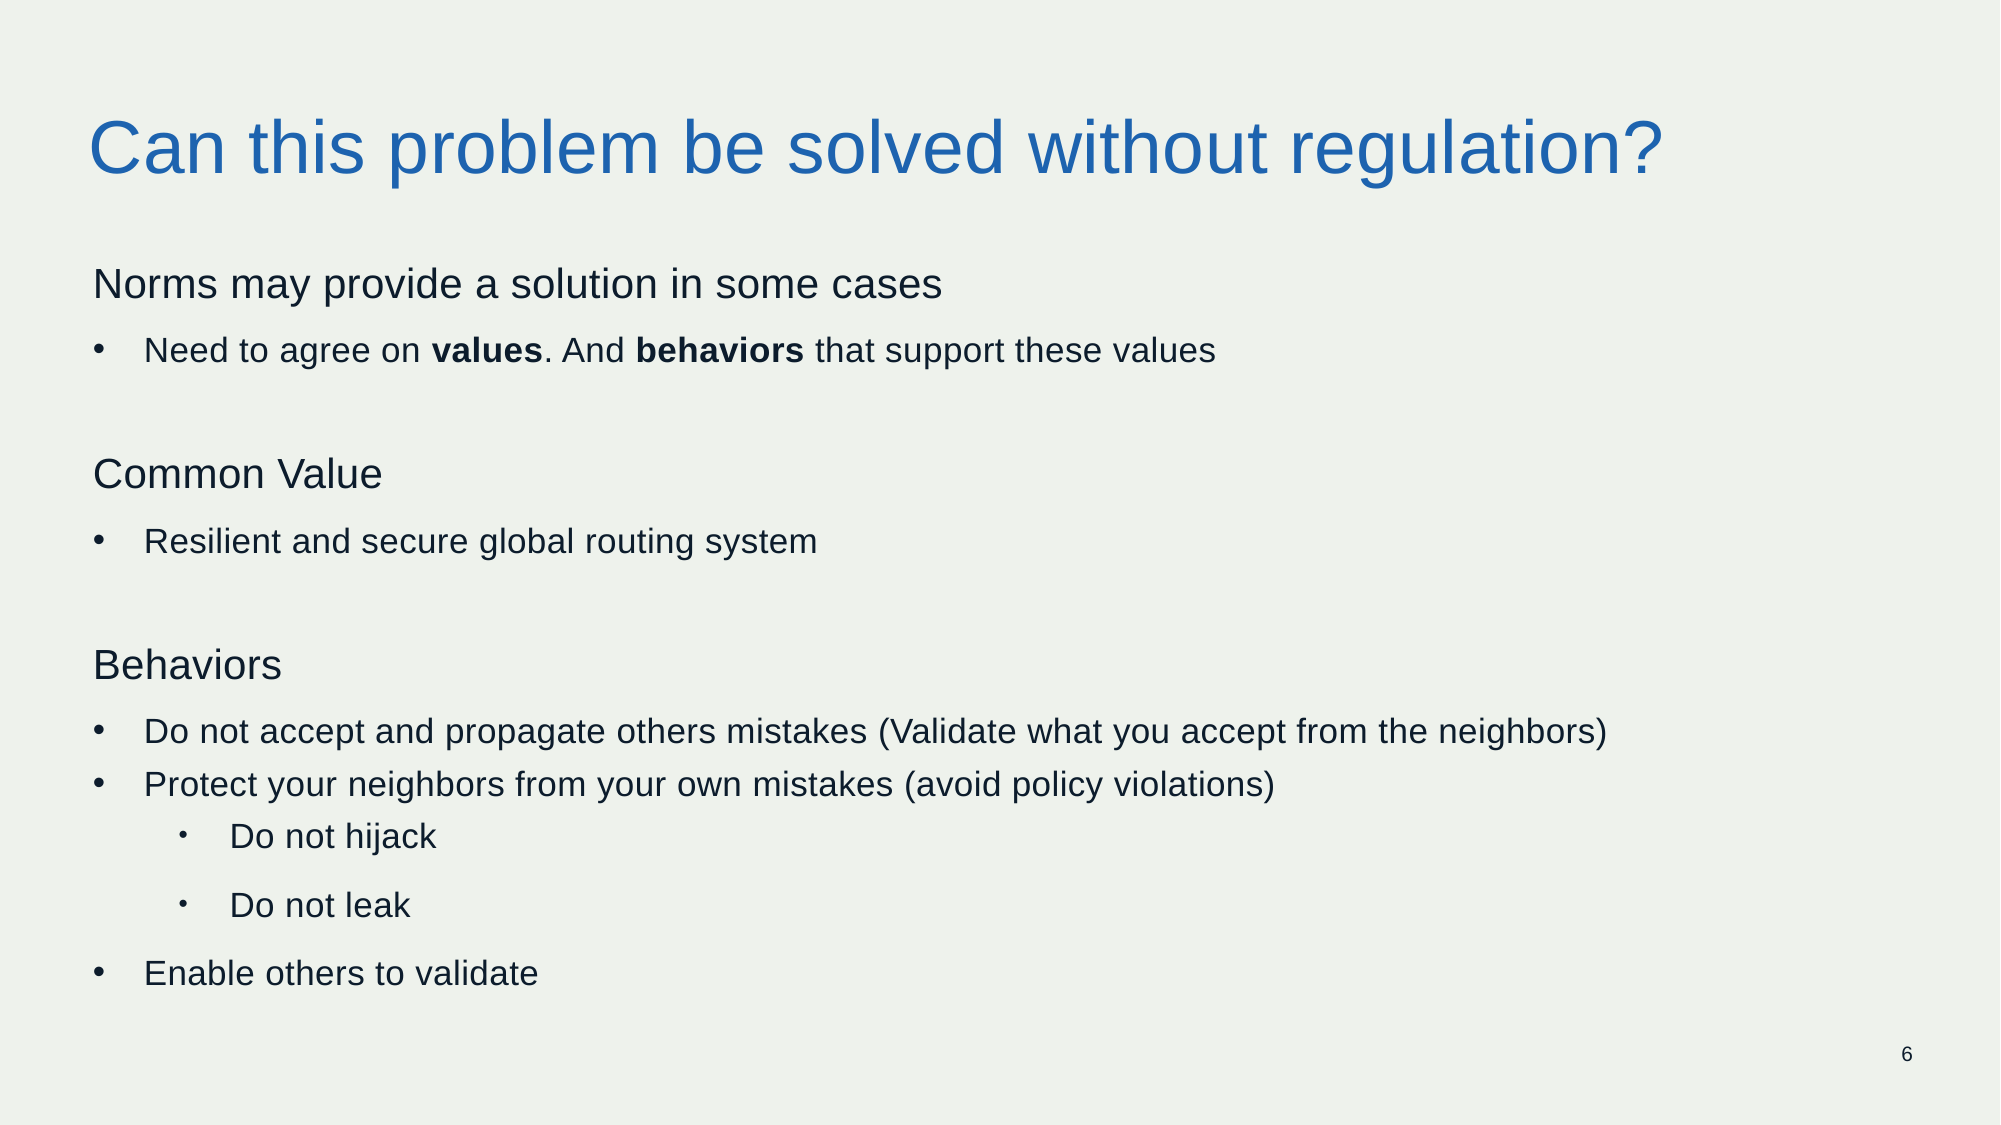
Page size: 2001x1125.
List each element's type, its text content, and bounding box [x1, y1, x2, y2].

list Norms may provide a solution in some cases Need to agree on values. And behaviors that support these values Common Value Resilient and secure global routing system Behaviors Do not accept and propagate others mistakes (Validate what you accept from the neighbors) Protect your neighbors from your own mistakes (avoid policy violations) Do not hijack Do not leak Enable others to validate [92, 256, 1918, 994]
slide_number 6 [1463, 1040, 1913, 1069]
title Can this problem be solved without regulation? [88, 93, 1914, 182]
